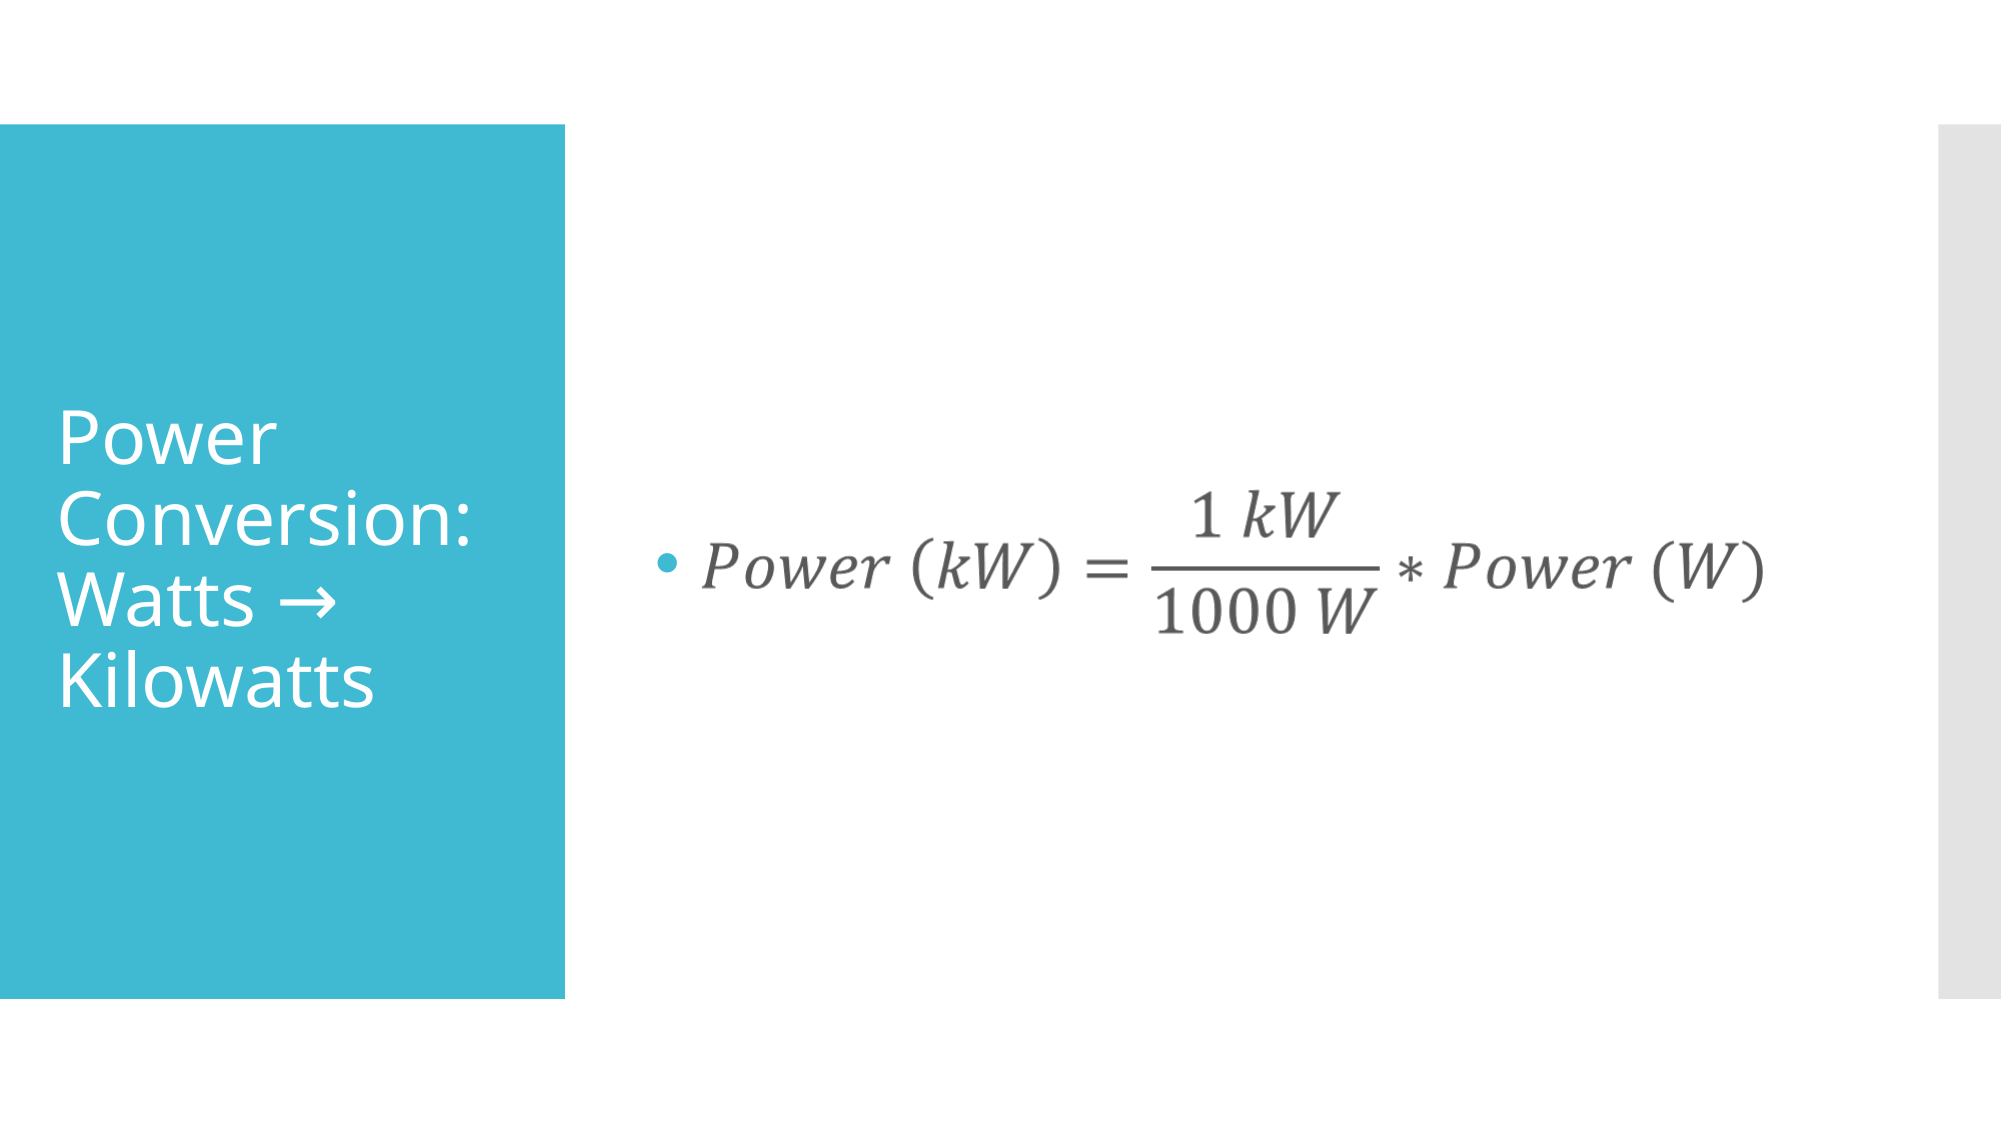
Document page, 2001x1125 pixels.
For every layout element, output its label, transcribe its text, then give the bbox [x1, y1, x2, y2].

title Power Conversion: Watts → Kilowatts [41, 184, 525, 940]
list [634, 141, 1835, 982]
